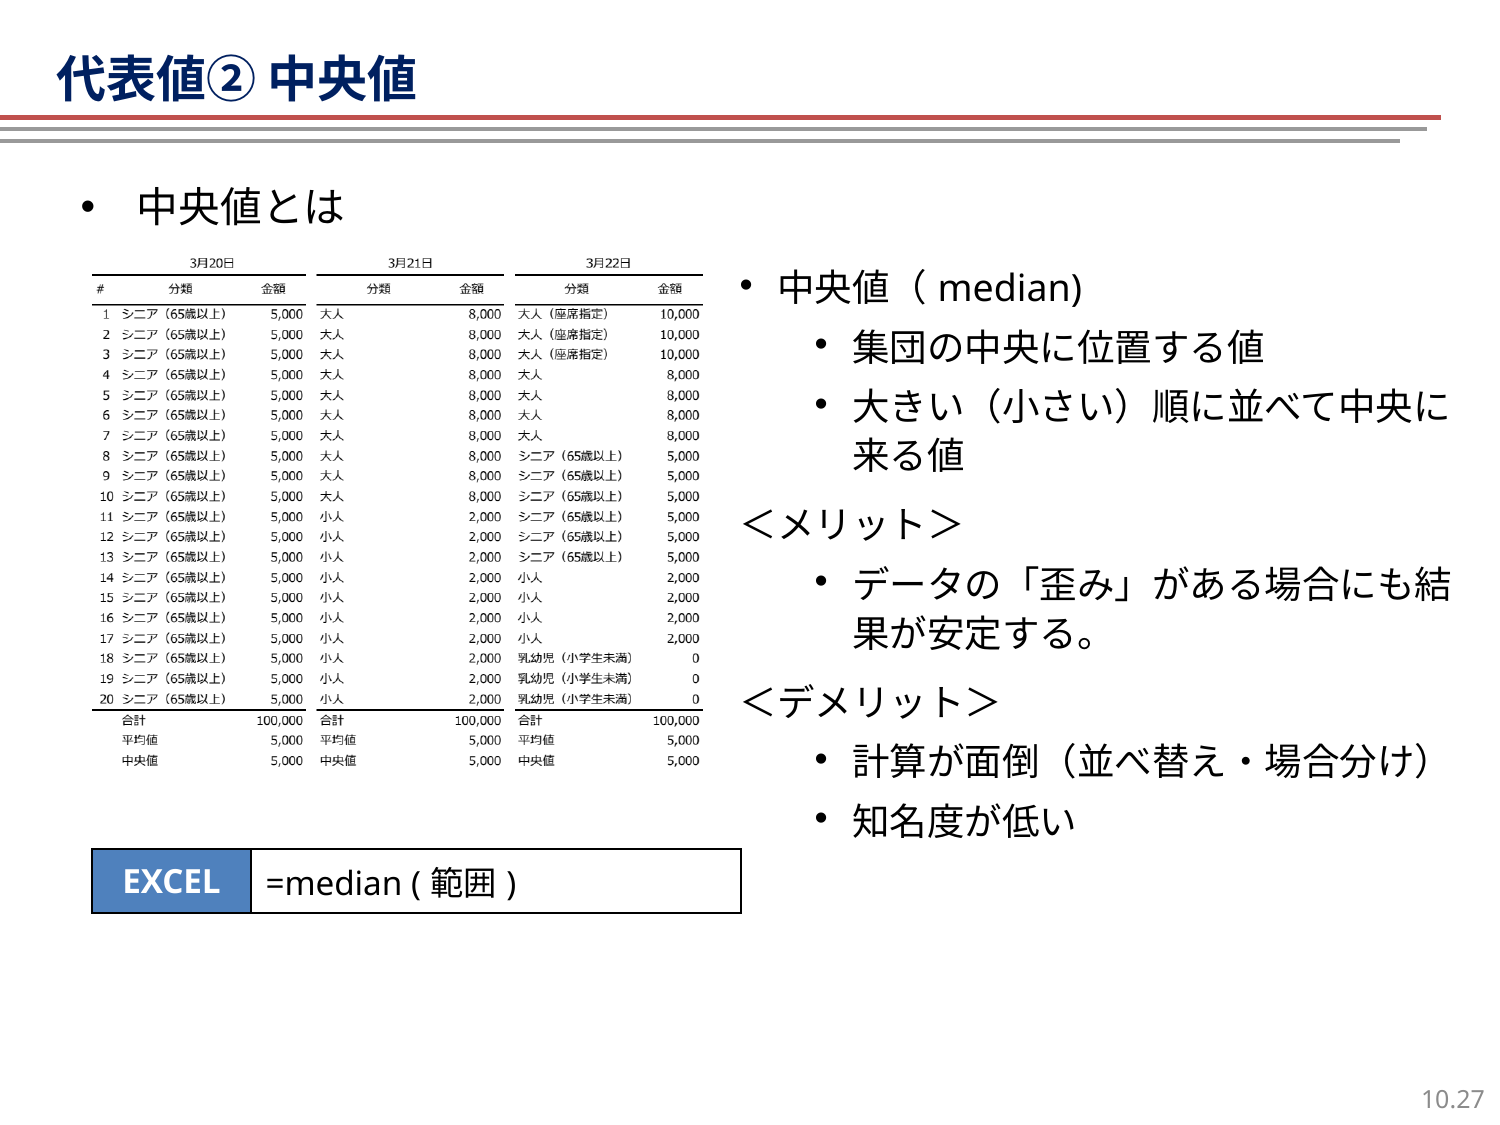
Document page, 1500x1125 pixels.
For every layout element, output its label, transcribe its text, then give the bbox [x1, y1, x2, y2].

slide_number 26 [1381, 1065, 1500, 1125]
picture [71, 232, 721, 790]
list 中央値とは [65, 173, 1360, 1010]
text_box [0, 17, 1461, 115]
text_box [0, 151, 1461, 257]
text_box 中央値（median) 集団の中央に位置する値 大きい（小さい）順に並べて中央に来る値 ＜メリット＞ データの「歪み」がある場合にも結果が安定する。 ＜デメリット＞ 計算が面倒（並べ替え・場合分け） 知名度が低い [724, 255, 1477, 1032]
table_header EXCEL [93, 850, 250, 912]
table_header =median (範囲) [252, 850, 724, 912]
text_box 代表値② 中央値 [41, 40, 1483, 169]
